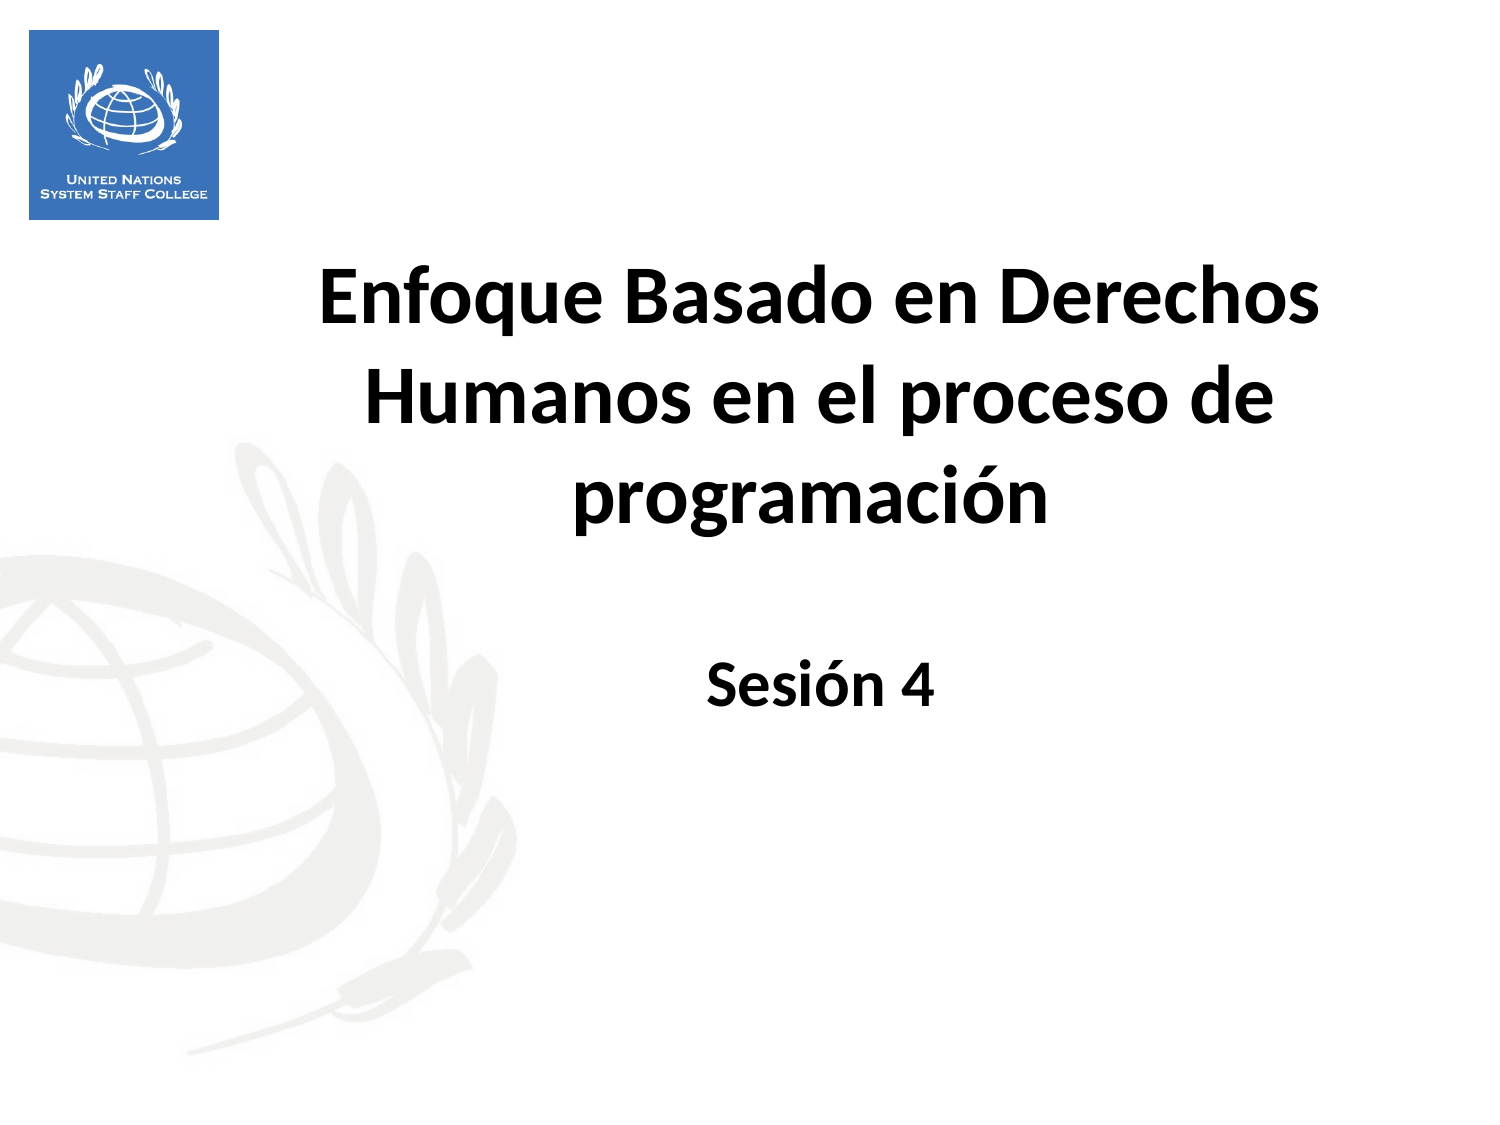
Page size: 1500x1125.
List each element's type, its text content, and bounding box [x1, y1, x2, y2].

title Enfoque Basado en Derechos Humanos en el proceso de programación Sesión 4 [182, 290, 1459, 670]
picture [29, 30, 219, 220]
